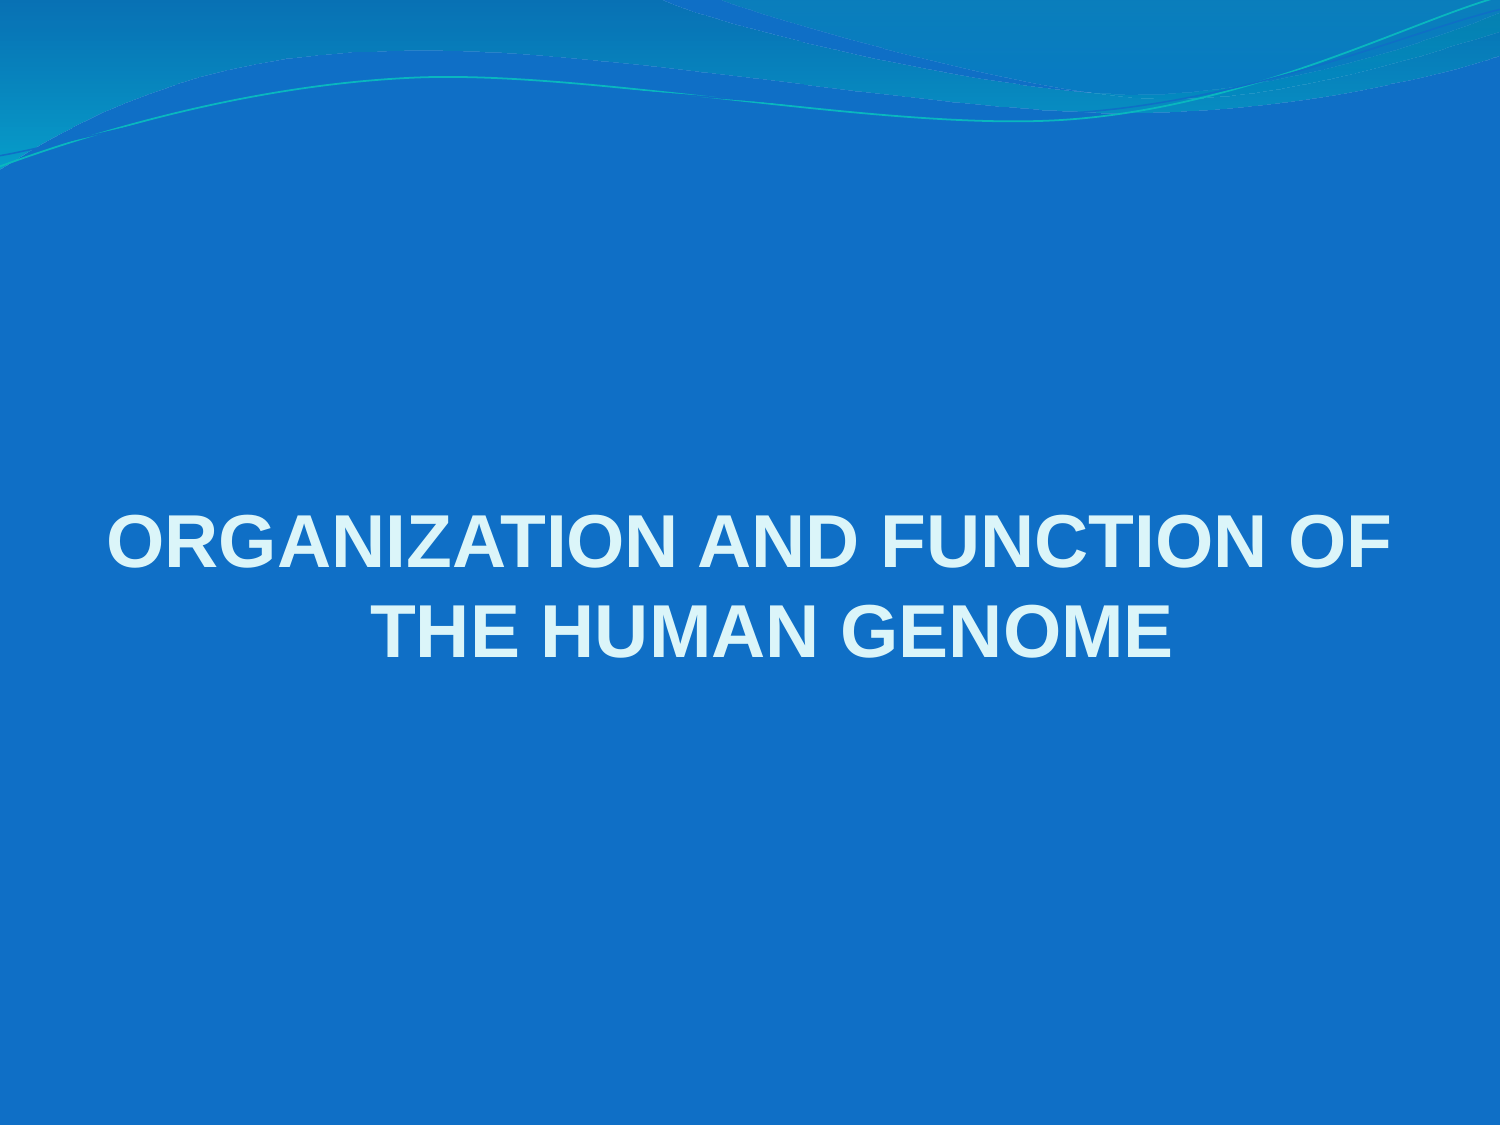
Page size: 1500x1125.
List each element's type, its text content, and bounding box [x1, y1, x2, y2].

list ORGANIZATION AND FUNCTION OF THE HUMAN GENOME [75, 275, 1425, 875]
